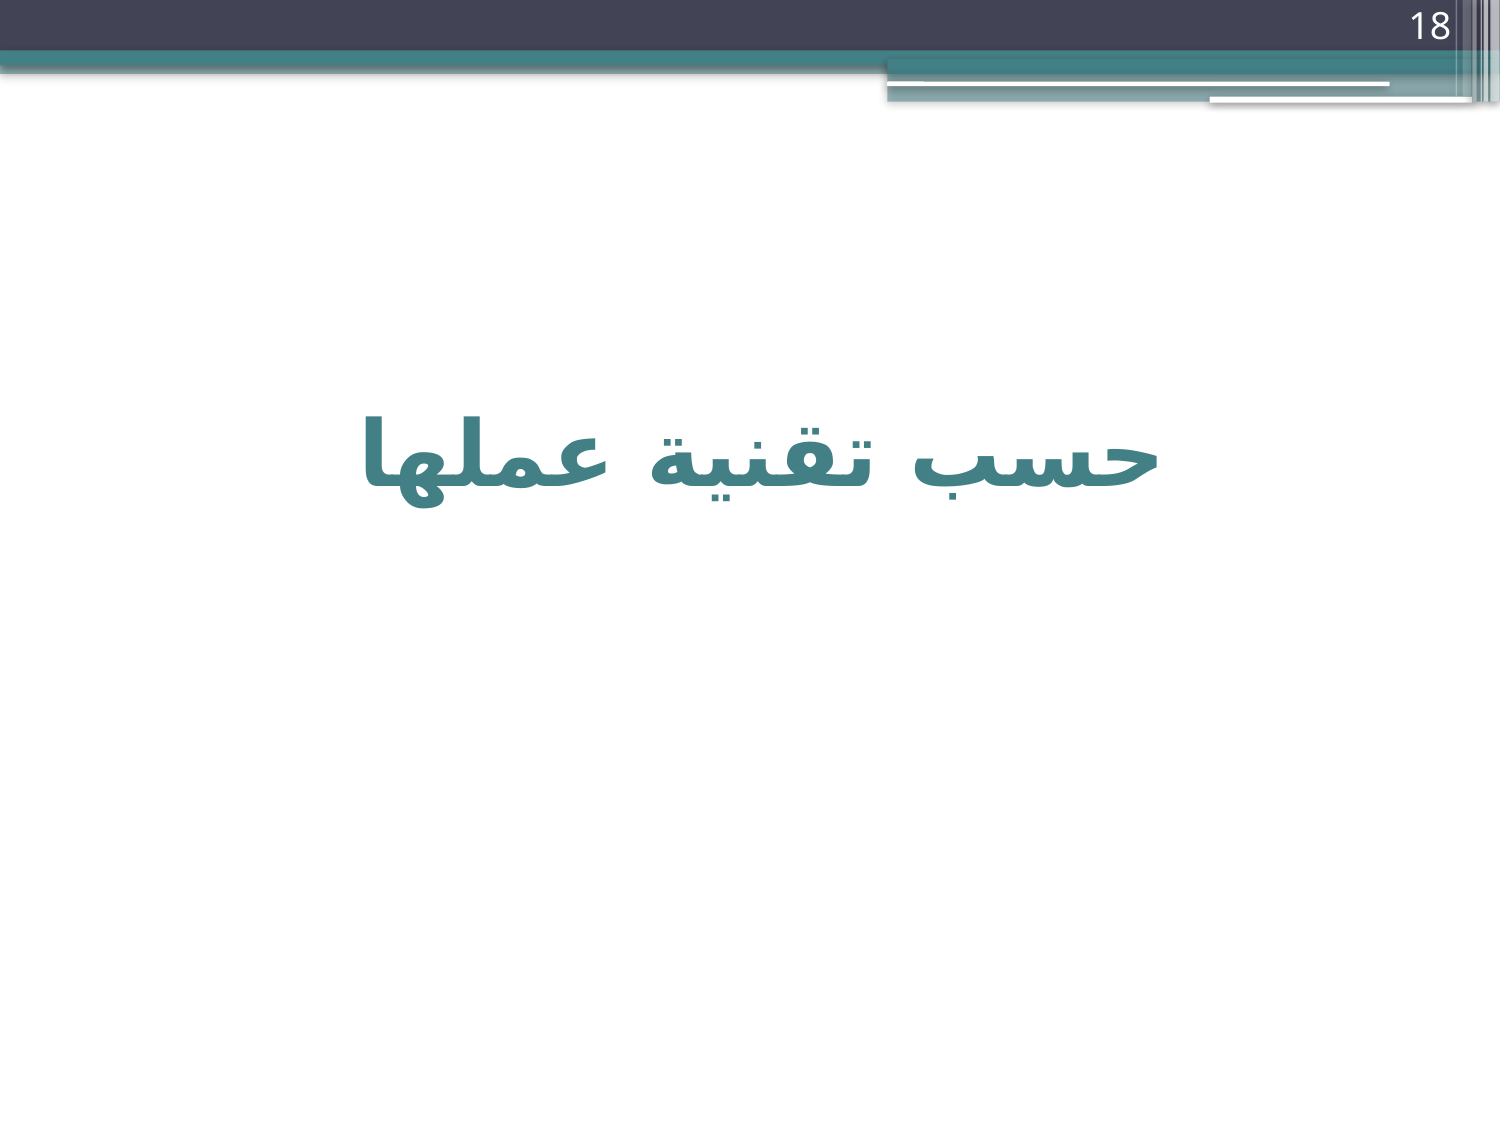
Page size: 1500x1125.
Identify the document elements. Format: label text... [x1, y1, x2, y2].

slide_number 18 [1341, 0, 1466, 61]
title حسب تقنية عملها [87, 362, 1438, 538]
